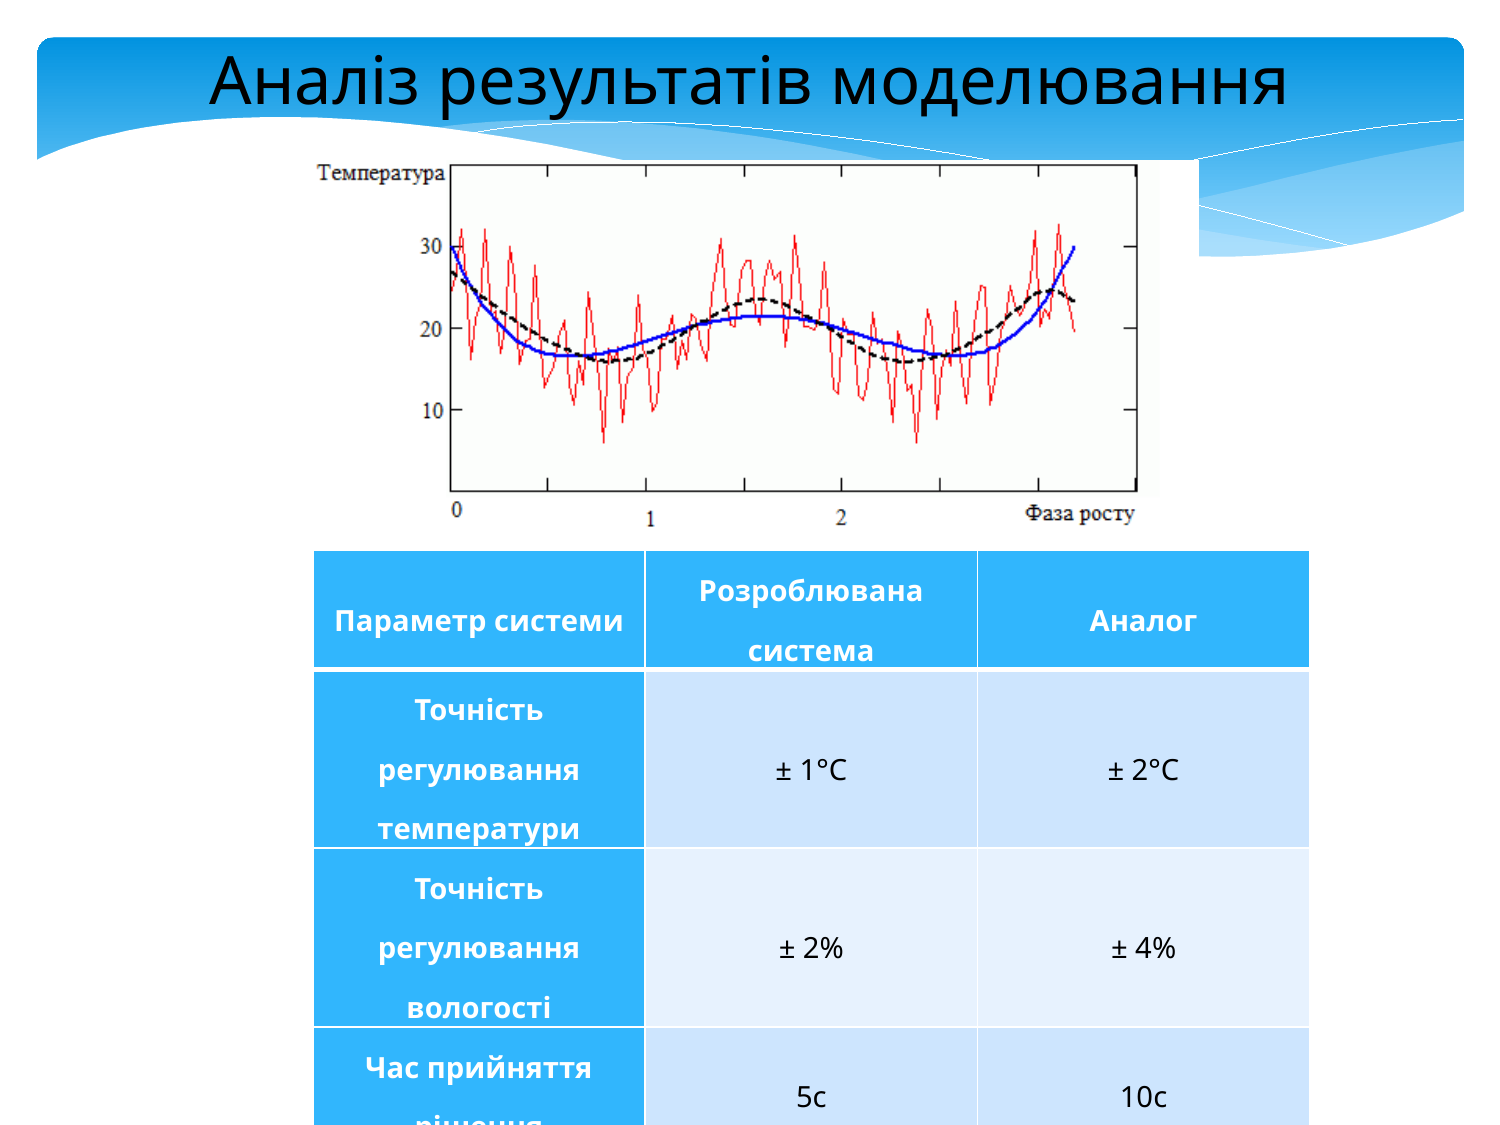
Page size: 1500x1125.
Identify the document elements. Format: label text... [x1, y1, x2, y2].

table_cell ± 1°С [646, 672, 977, 847]
picture [312, 160, 1200, 566]
table_cell ± 4% [978, 849, 1309, 1026]
table_cell Час прийняття рішення [314, 1028, 644, 1125]
table_cell 5с [646, 1028, 977, 1125]
text_box Аналіз результатів моделювання [74, 30, 1425, 237]
table_cell Точність регулювання температури [314, 672, 644, 847]
table_cell Точність регулювання вологості [314, 849, 644, 1026]
table_header Розроблювана система [646, 576, 977, 667]
table_cell ± 2°С [978, 672, 1309, 847]
table_header Параметр системи [314, 576, 644, 667]
table_cell ± 2% [646, 849, 977, 1026]
table_cell 10с [978, 1028, 1309, 1125]
table_header Аналог [978, 551, 1309, 667]
